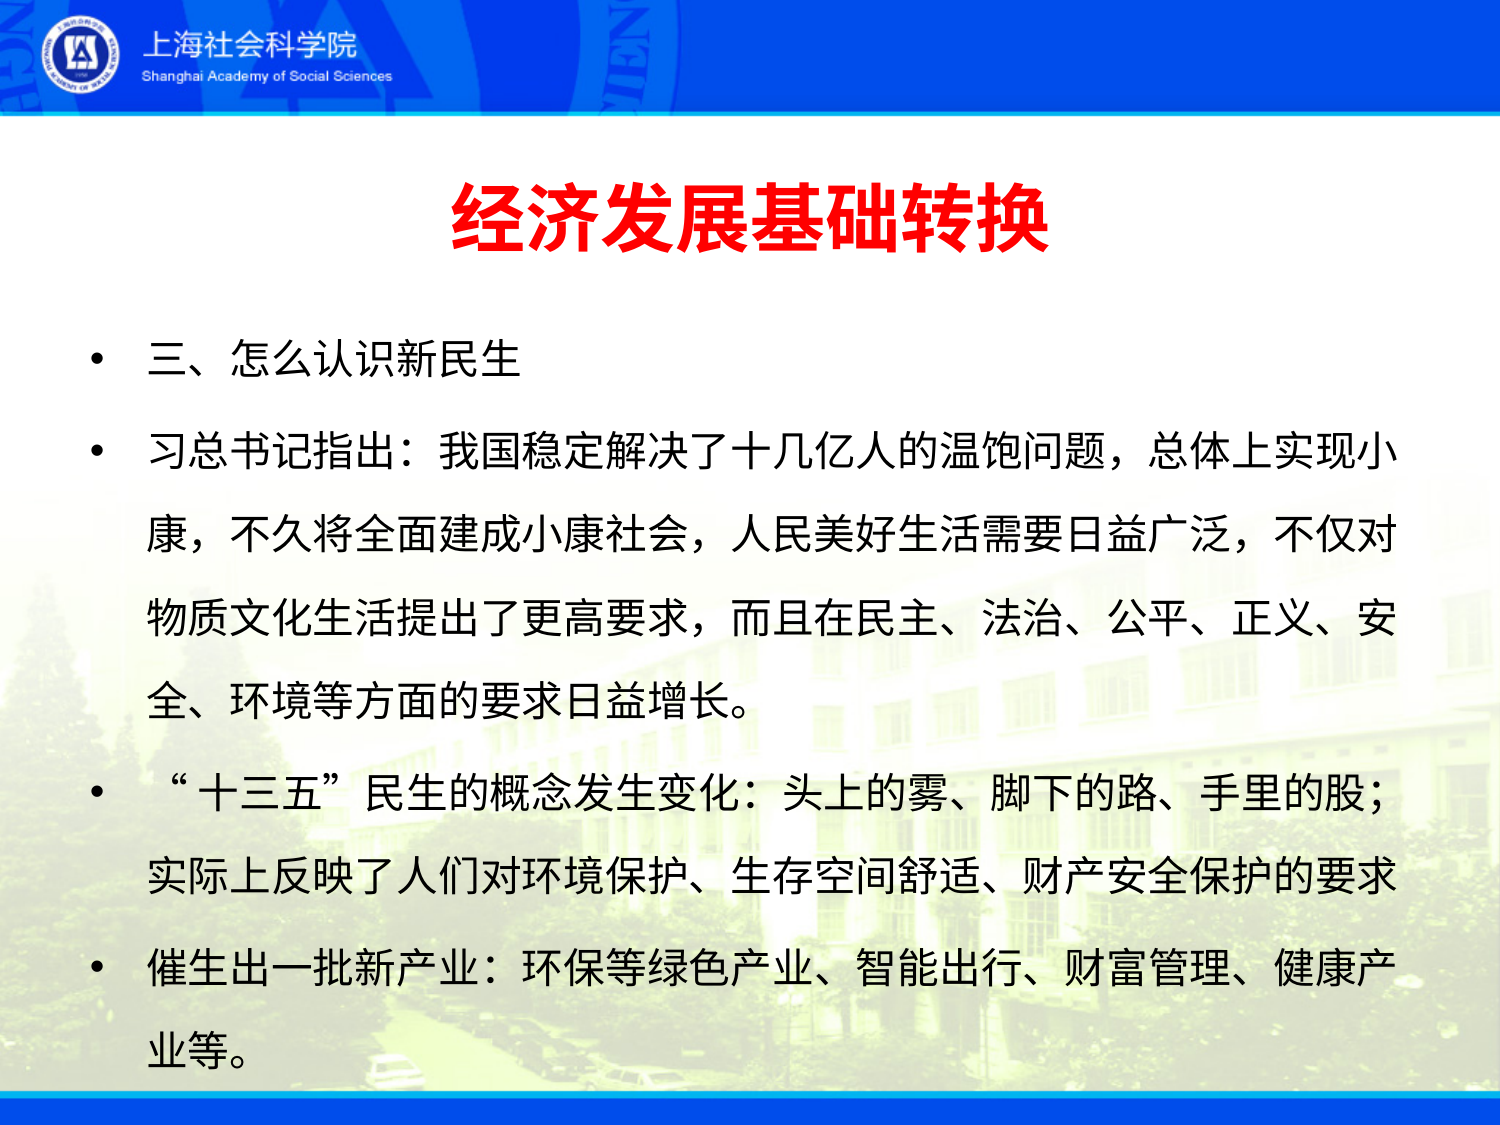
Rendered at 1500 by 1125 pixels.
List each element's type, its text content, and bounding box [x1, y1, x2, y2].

title 经济发展基础转换 [74, 128, 1426, 292]
list 三、怎么认识新民生 习总书记指出：我国稳定解决了十几亿人的温饱问题，总体上实现小康，不久将全面建成小康社会，人民美好生活需要日益广泛，不仅对物质文化生活提出了更高要求，而且在民主、法治、公平、正义、安全、环境等方面的要求日益增长。 “十三五”民生的概念发生变化：头上的雾、脚下的路、手里的股；实际上反映了人们对环境保护、生存空间舒适、财产安全保护的要求 催生出一批新产业：环保等绿色产业、智能出行、财富管理、健康产业等。 [74, 292, 1426, 1006]
picture [0, 1099, 1500, 1125]
picture [0, 0, 1500, 1091]
